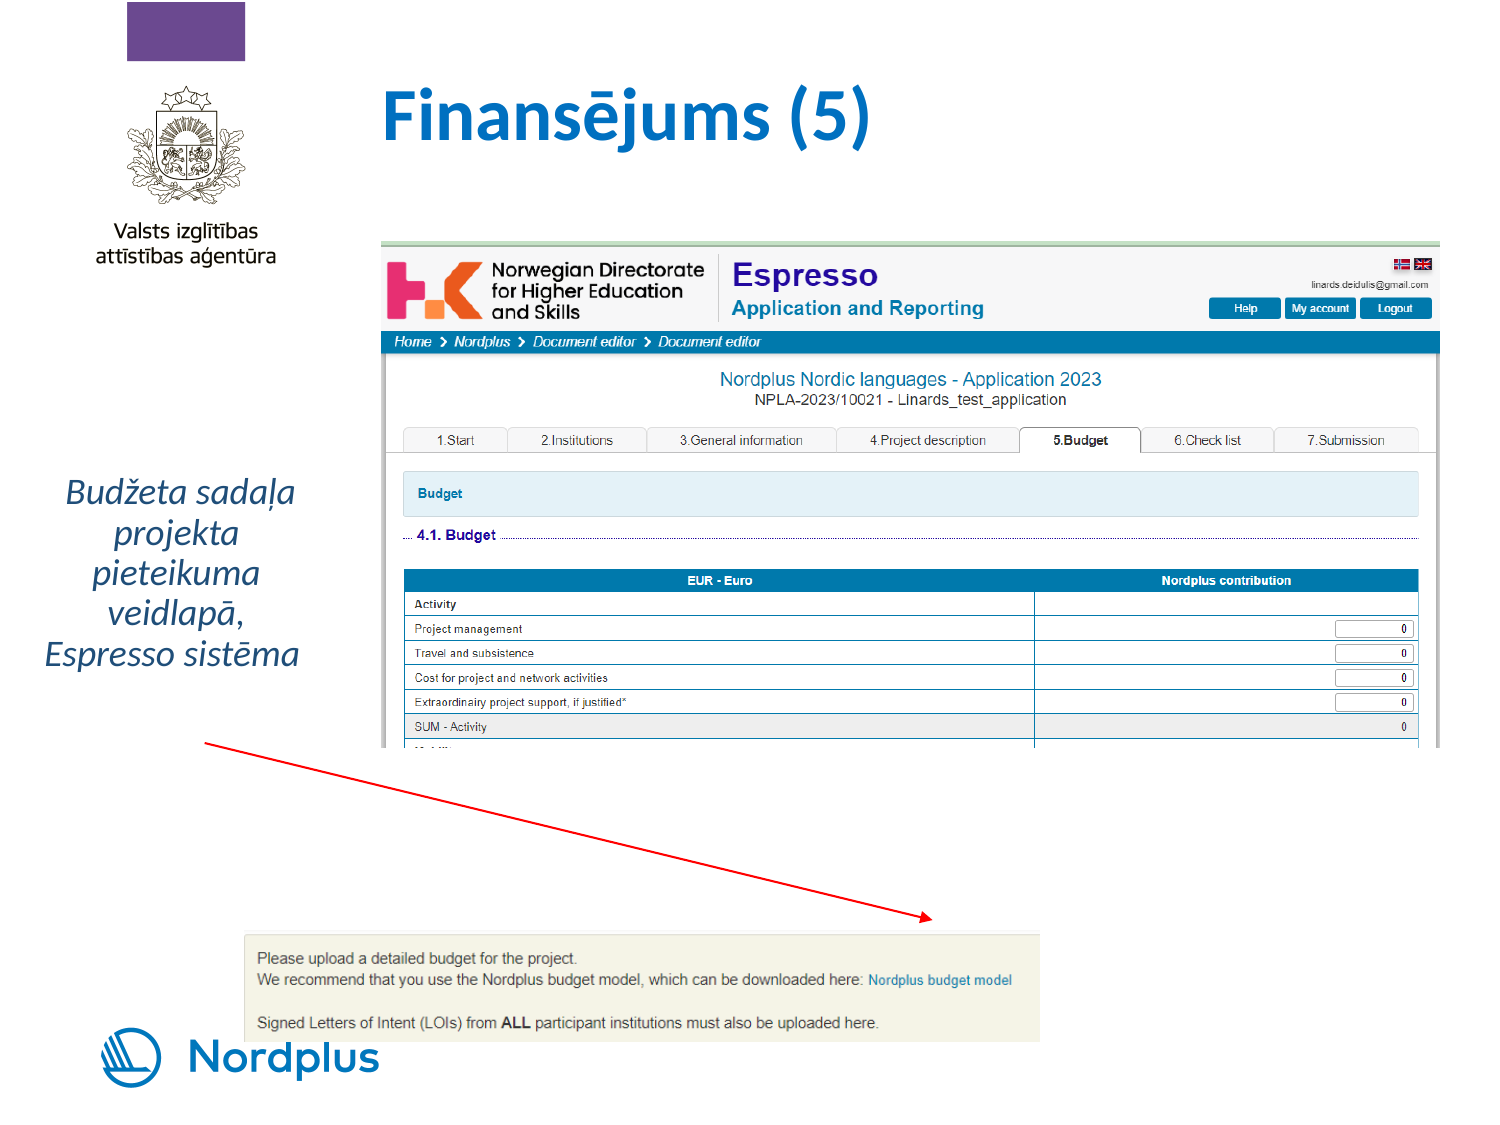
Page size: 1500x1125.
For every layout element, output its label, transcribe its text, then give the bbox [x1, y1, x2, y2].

text_box Budžeta sadaļa projekta pieteikuma veidlapā, Espresso sistēma [27, 464, 326, 723]
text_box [204, 742, 933, 920]
title Finansējums (5) [367, 59, 1397, 173]
picture [0, 0, 1500, 1125]
